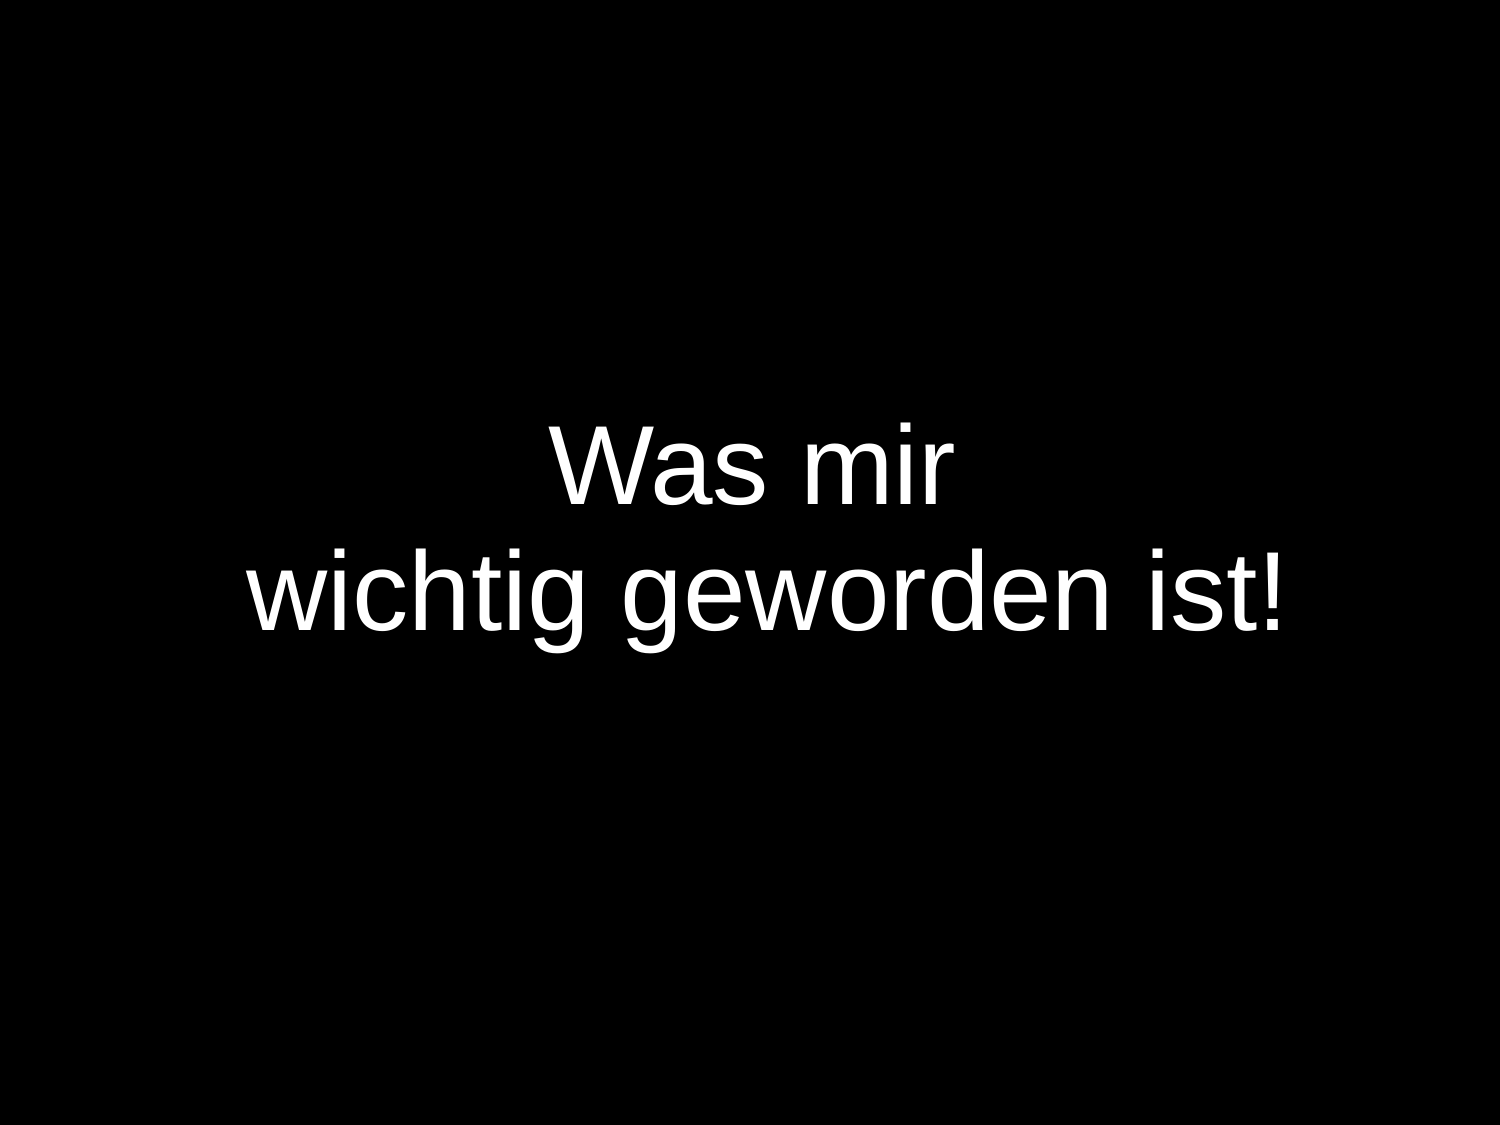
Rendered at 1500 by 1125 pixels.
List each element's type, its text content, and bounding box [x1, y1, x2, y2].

text_box Was mir wichtig geworden ist! [76, 397, 1460, 663]
